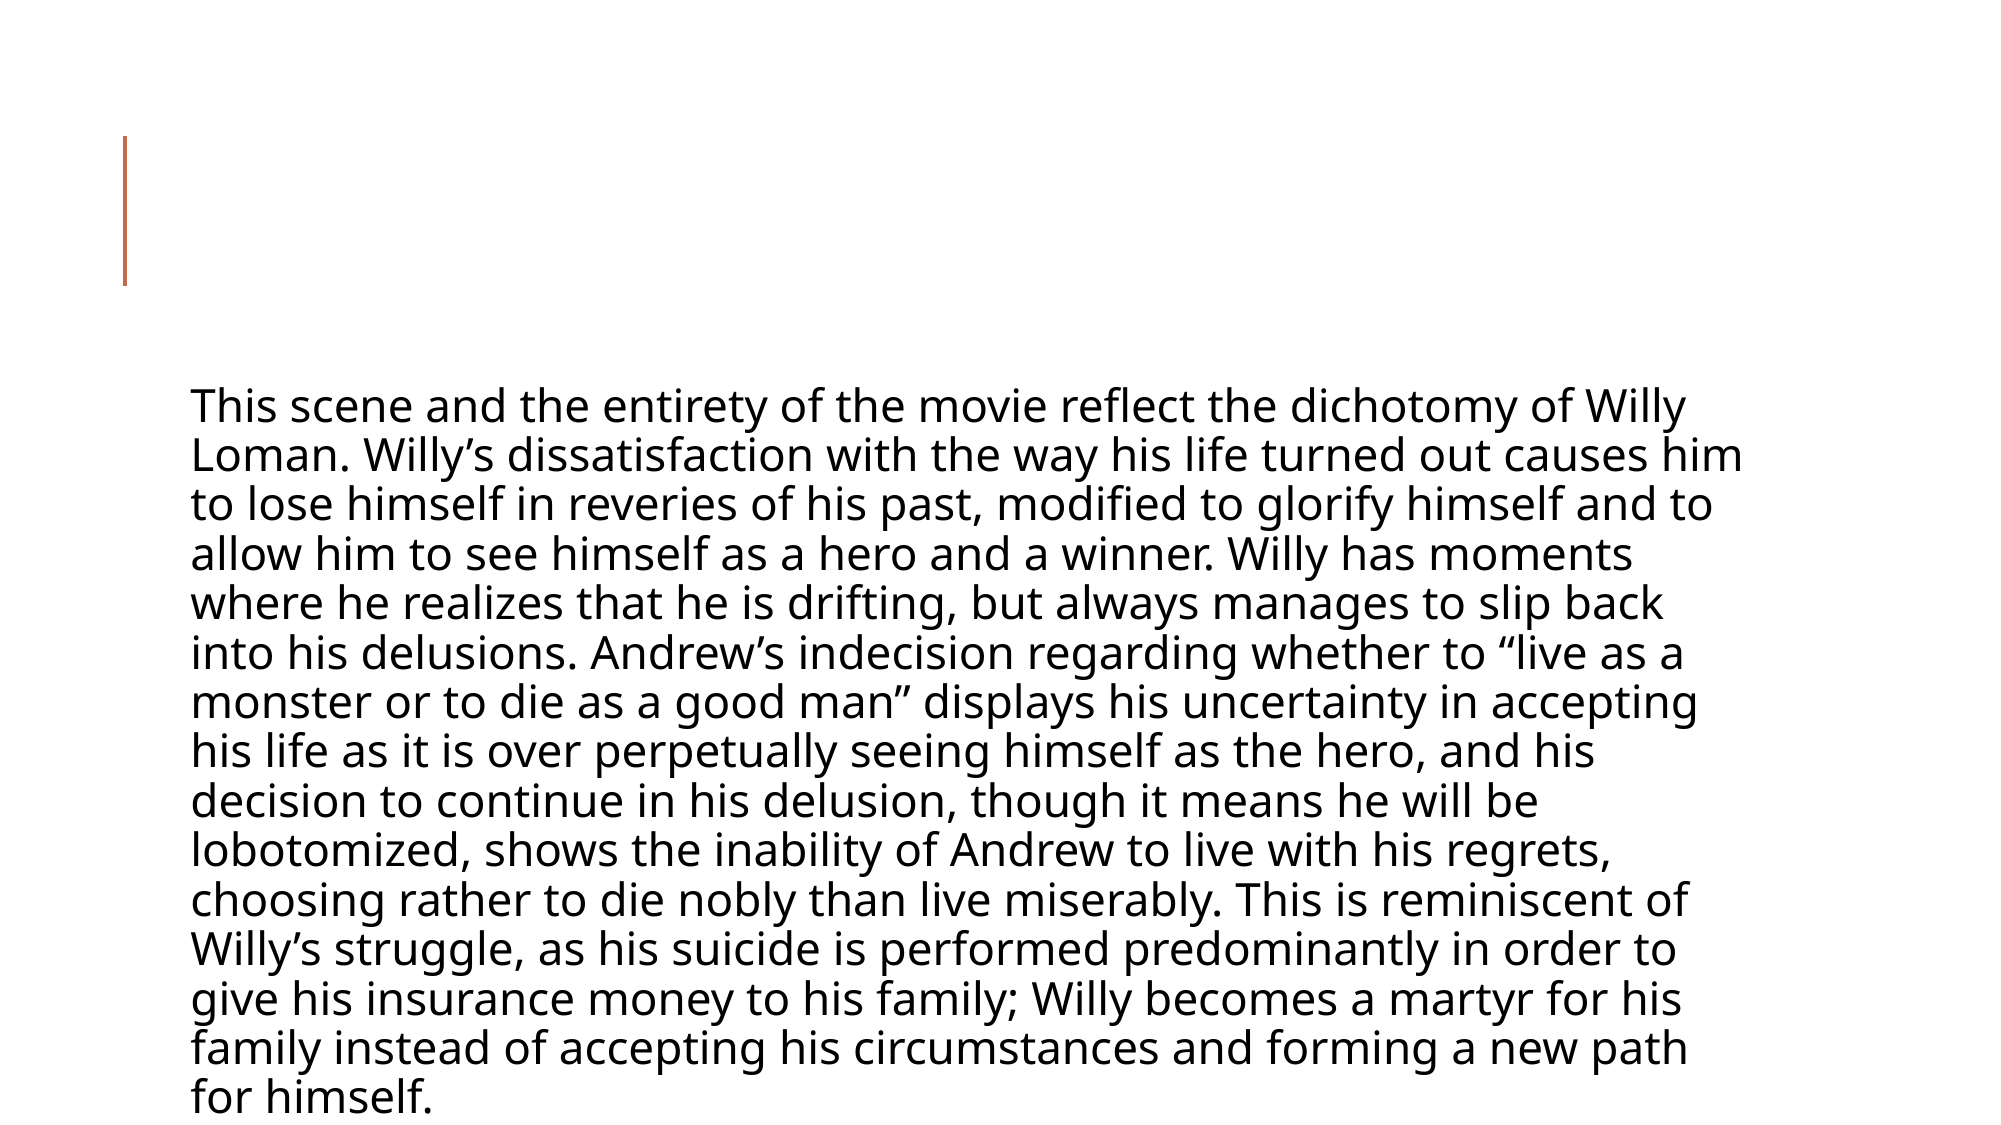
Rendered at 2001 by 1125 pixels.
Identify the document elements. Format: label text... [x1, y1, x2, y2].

list This scene and the entirety of the movie reflect the dichotomy of Willy Loman. Willy’s dissatisfaction with the way his life turned out causes him to lose himself in reveries of his past, modified to glorify himself and to allow him to see himself as a hero and a winner. Willy has moments where he realizes that he is drifting, but always manages to slip back into his delusions. Andrew’s indecision regarding whether to “live as a monster or to die as a good man” displays his uncertainty in accepting his life as it is over perpetually seeing himself as the hero, and his decision to continue in his delusion, though it means he will be lobotomized, shows the inability of Andrew to live with his regrets, choosing rather to die nobly than live miserably. This is reminiscent of Willy’s struggle, as his suicide is performed predominantly in order to give his insurance money to his family; Willy becomes a martyr for his family instead of accepting his circumstances and forming a new path for himself. [168, 375, 1763, 1035]
